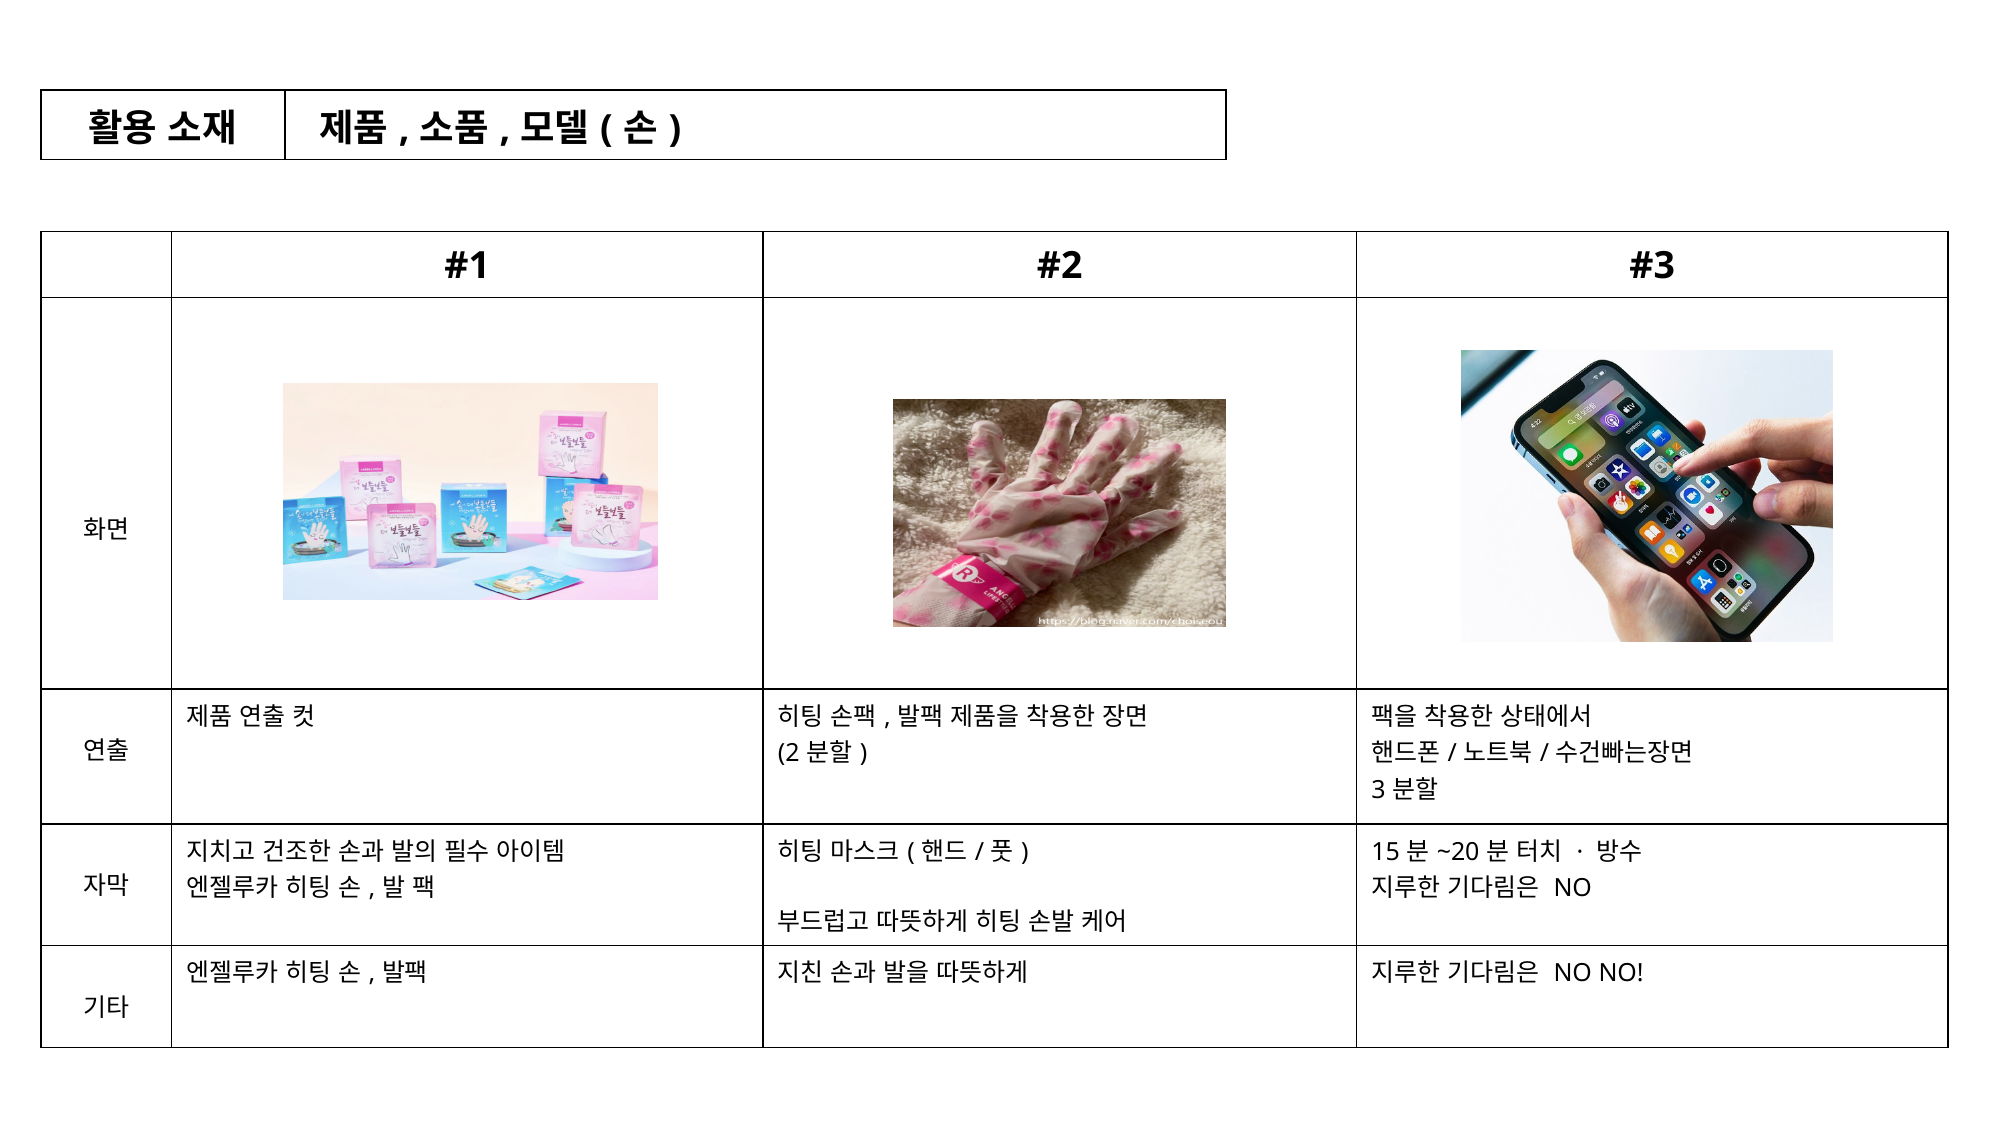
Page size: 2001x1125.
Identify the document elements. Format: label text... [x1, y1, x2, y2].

table_header #2 [764, 232, 1356, 297]
table_cell 팩을 착용한 상태에서 핸드폰/노트북/수건빠는장면 3분할 [1357, 690, 1947, 823]
table_header #1 [172, 232, 762, 297]
picture [1461, 350, 1833, 642]
table_cell 화면 [42, 298, 171, 688]
table_cell [764, 298, 1356, 688]
table_cell 엔젤루카 히팅 손,발팩 [172, 946, 762, 1047]
table_cell 히팅 마스크(핸드/풋) 부드럽고 따뜻하게 히팅 손발 케어 [764, 825, 1356, 945]
table_cell 지루한 기다림은 NO NO! [1357, 946, 1947, 1047]
table_cell [172, 298, 762, 688]
table_header #3 [1357, 232, 1947, 297]
table_cell 지친 손과 발을 따뜻하게 [764, 946, 1356, 1047]
table_cell 연출 [42, 690, 171, 823]
table_header 활용 소재 [42, 91, 284, 159]
table_header [42, 232, 171, 297]
picture [283, 383, 658, 600]
table_cell 기타 [42, 946, 171, 1047]
table_cell 15분~20분 터치 · 방수 지루한 기다림은 NO [1357, 825, 1947, 945]
table_cell 지치고 건조한 손과 발의 필수 아이템 엔젤루카 히팅 손,발 팩 [172, 825, 762, 945]
table_cell 히팅 손팩,발팩 제품을 착용한 장면 (2분할) [764, 690, 1356, 823]
table_cell 제품 연출 컷 [172, 690, 762, 823]
table_cell [1357, 298, 1947, 688]
table_header 제품,소품,모델(손) [286, 91, 1225, 159]
picture [893, 399, 1226, 627]
table_cell 자막 [42, 825, 171, 945]
